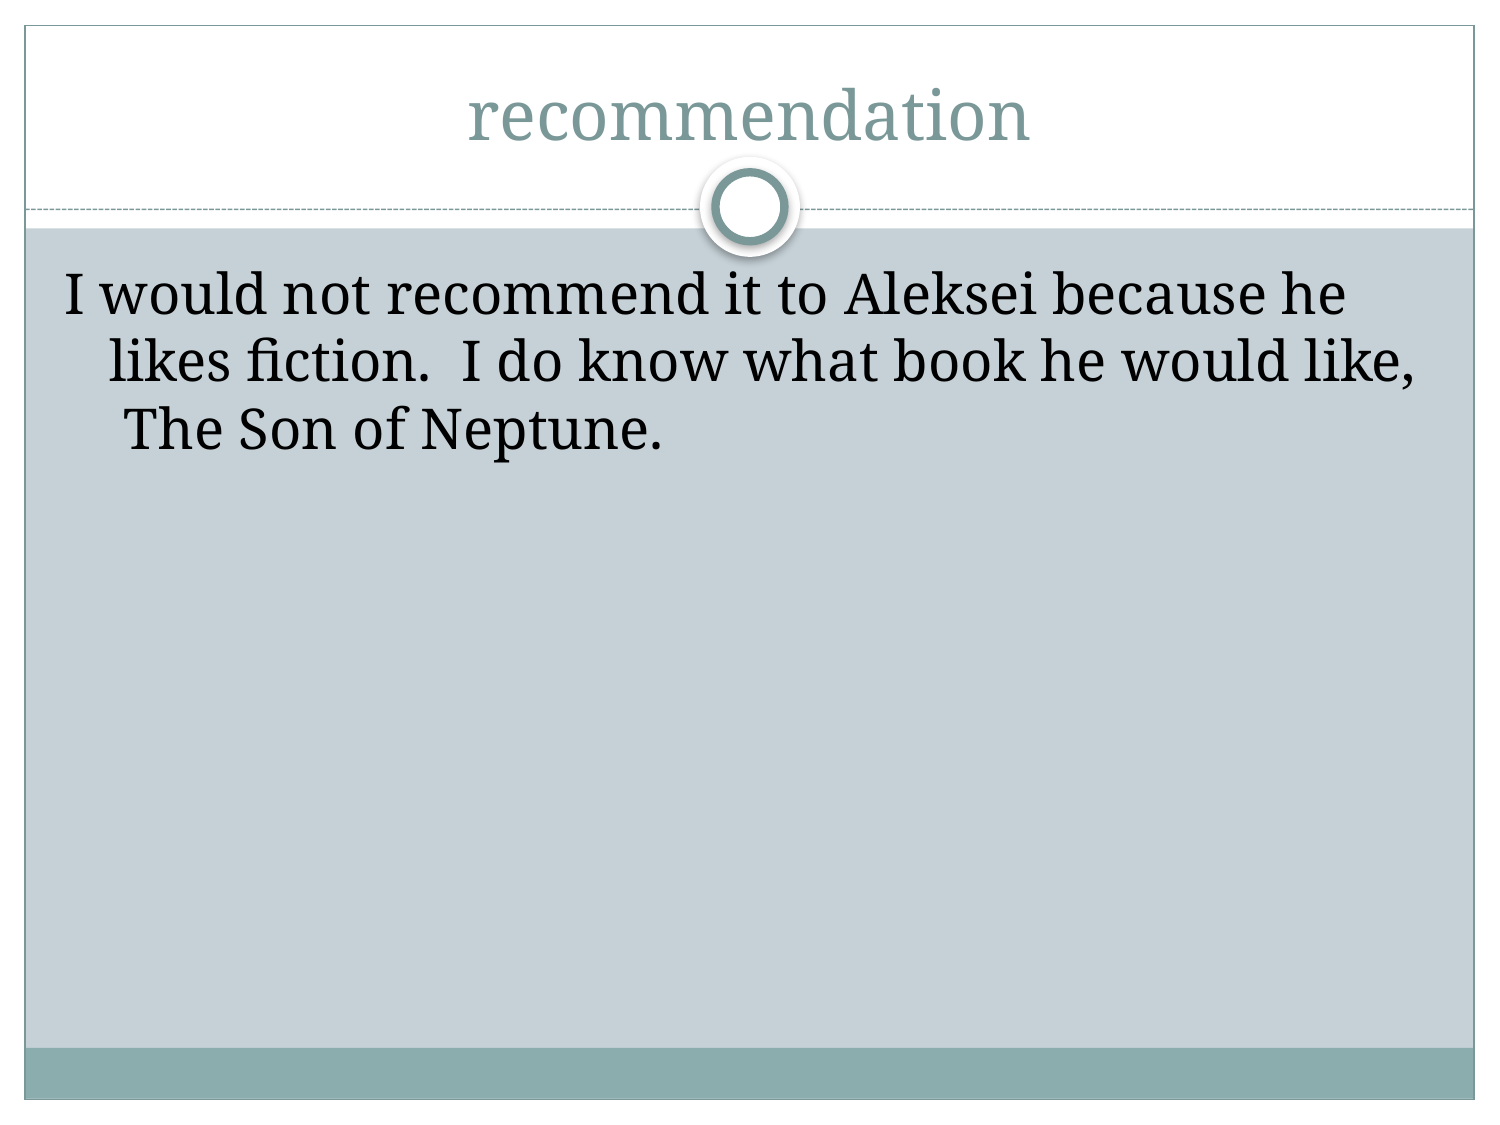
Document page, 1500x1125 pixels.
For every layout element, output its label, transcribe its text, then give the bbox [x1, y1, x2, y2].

title recommendation [49, 37, 1450, 162]
list I would not recommend it to Aleksei because he likes fiction. I do know what book he would like, The Son of Neptune. [49, 250, 1445, 1001]
